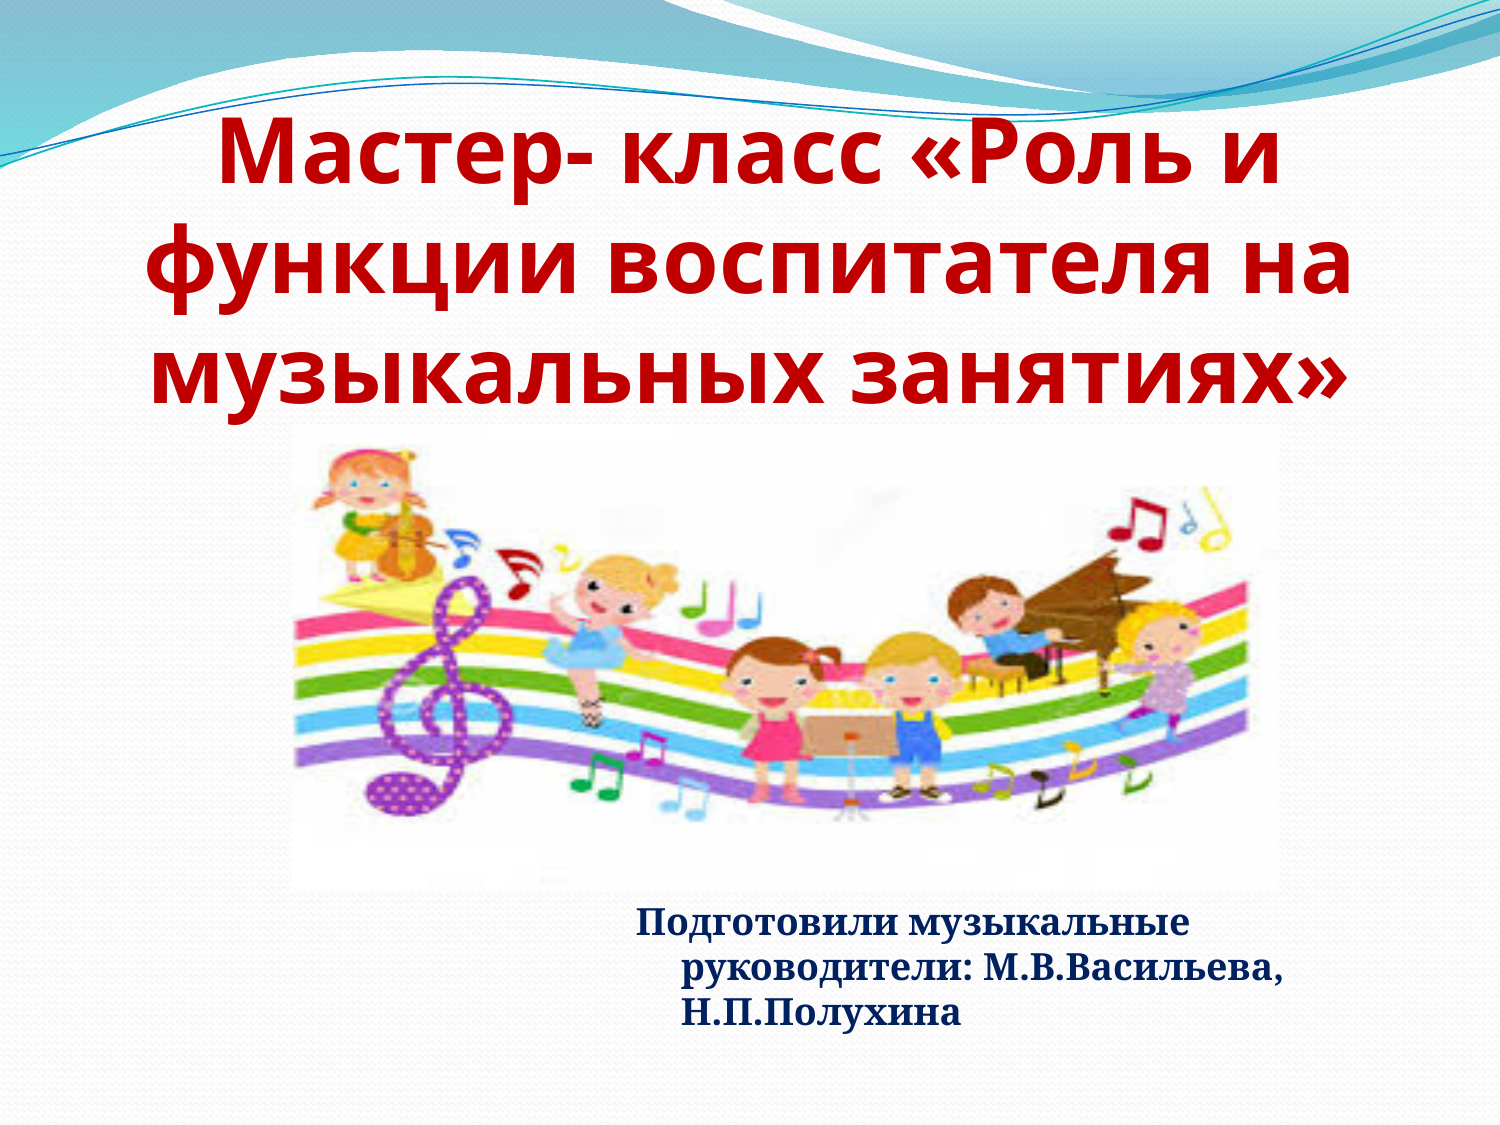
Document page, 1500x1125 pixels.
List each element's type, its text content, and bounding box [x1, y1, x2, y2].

title Мастер- класс «Роль и функции воспитателя на музыкальных занятиях» [75, 0, 1425, 422]
list Подготовили музыкальные руководители: М.В.Васильева, Н.П.Полухина [621, 890, 1465, 1090]
picture [292, 423, 1278, 891]
